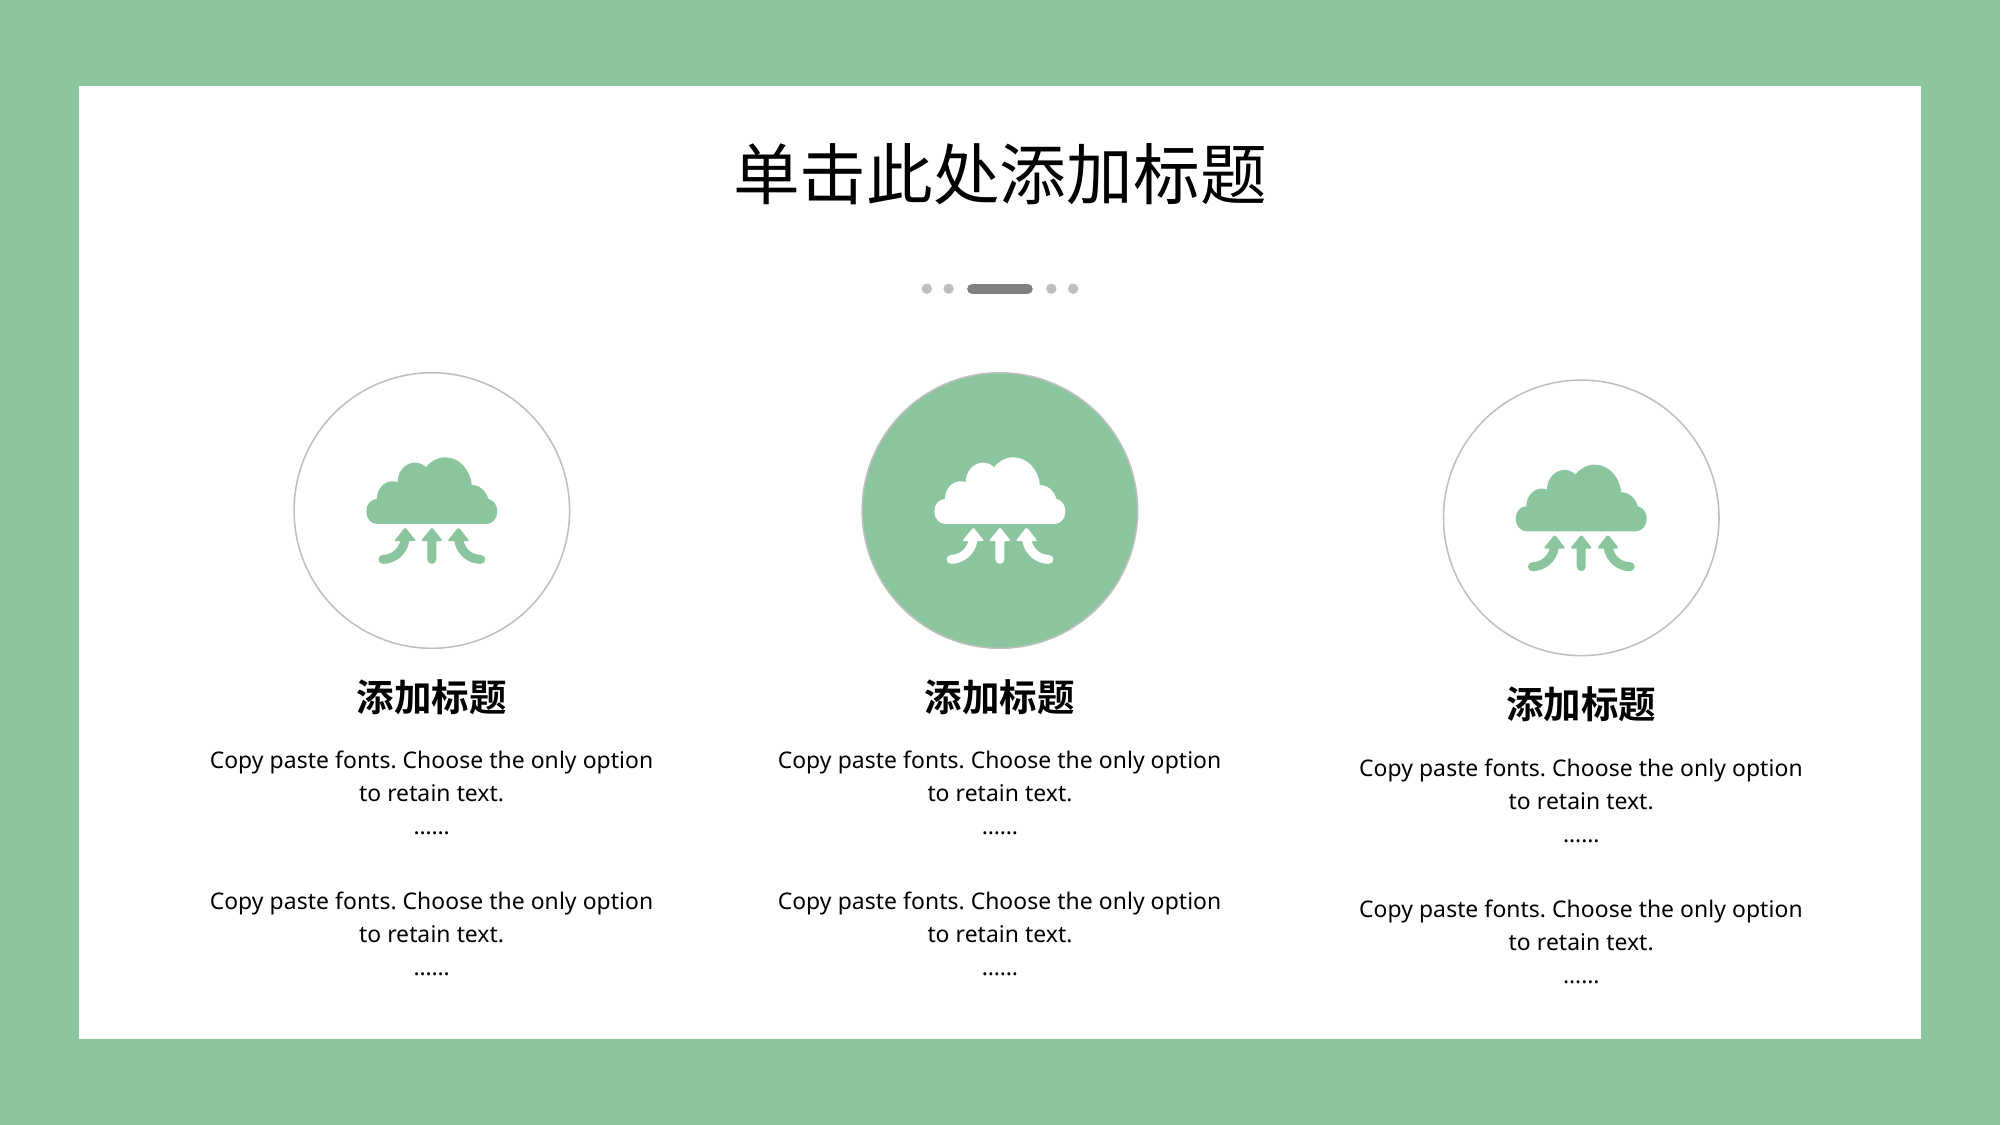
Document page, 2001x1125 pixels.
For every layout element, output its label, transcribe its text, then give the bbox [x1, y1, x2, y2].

text_box Copy paste fonts. Choose the only option to retain text. …… [1342, 741, 1821, 871]
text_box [862, 372, 1138, 649]
text_box 单击此处添加标题 [110, 114, 1890, 232]
text_box 添加标题 [1342, 667, 1821, 741]
text_box Copy paste fonts. Choose the only option to retain text. …… [193, 873, 671, 1004]
text_box Copy paste fonts. Choose the only option to retain text. …… [1342, 881, 1821, 1011]
text_box Copy paste fonts. Choose the only option to retain text. …… [761, 873, 1239, 1004]
text_box Copy paste fonts. Choose the only option to retain text. …… [193, 733, 671, 863]
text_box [1443, 380, 1720, 656]
text_box Copy paste fonts. Choose the only option to retain text. …… [761, 733, 1239, 863]
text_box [294, 372, 570, 649]
text_box [86, 94, 1913, 1031]
text_box 添加标题 [193, 660, 671, 733]
text_box 添加标题 [761, 660, 1239, 733]
